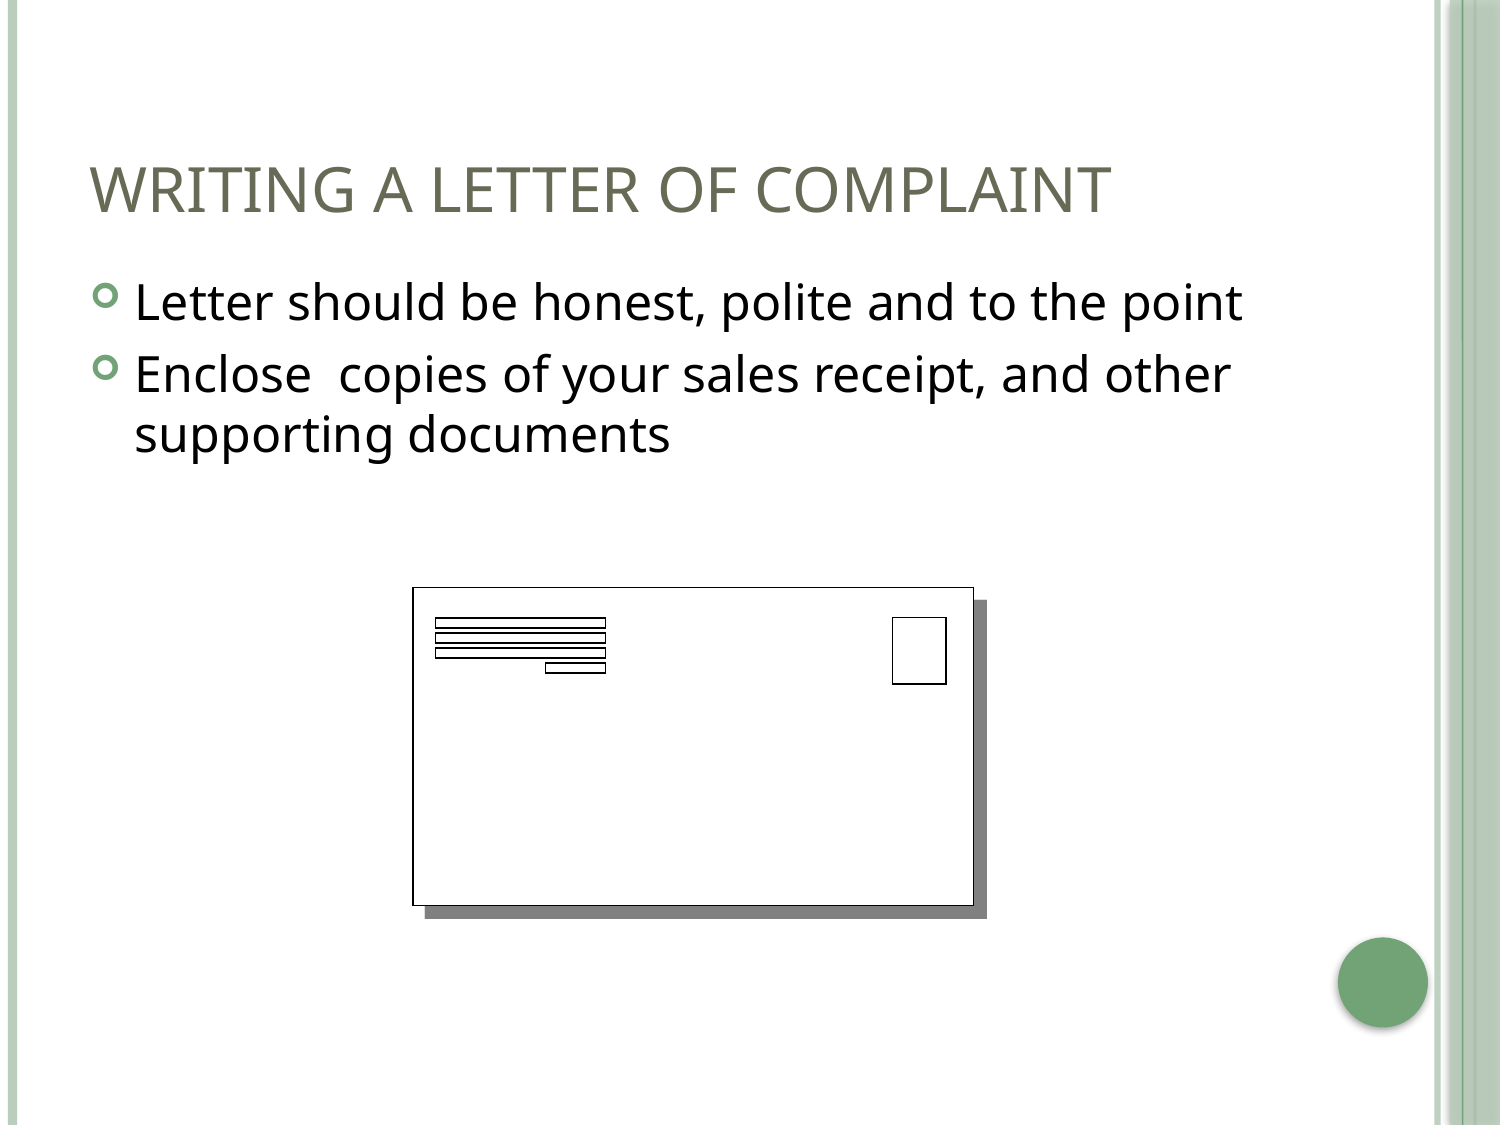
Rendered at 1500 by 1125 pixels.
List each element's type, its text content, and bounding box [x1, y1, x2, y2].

title Writing a letter of complaint [75, 45, 1300, 233]
list Letter should be honest, polite and to the point Enclose copies of your sales receipt, and other supporting documents [75, 262, 1300, 1062]
text_box [412, 587, 974, 906]
